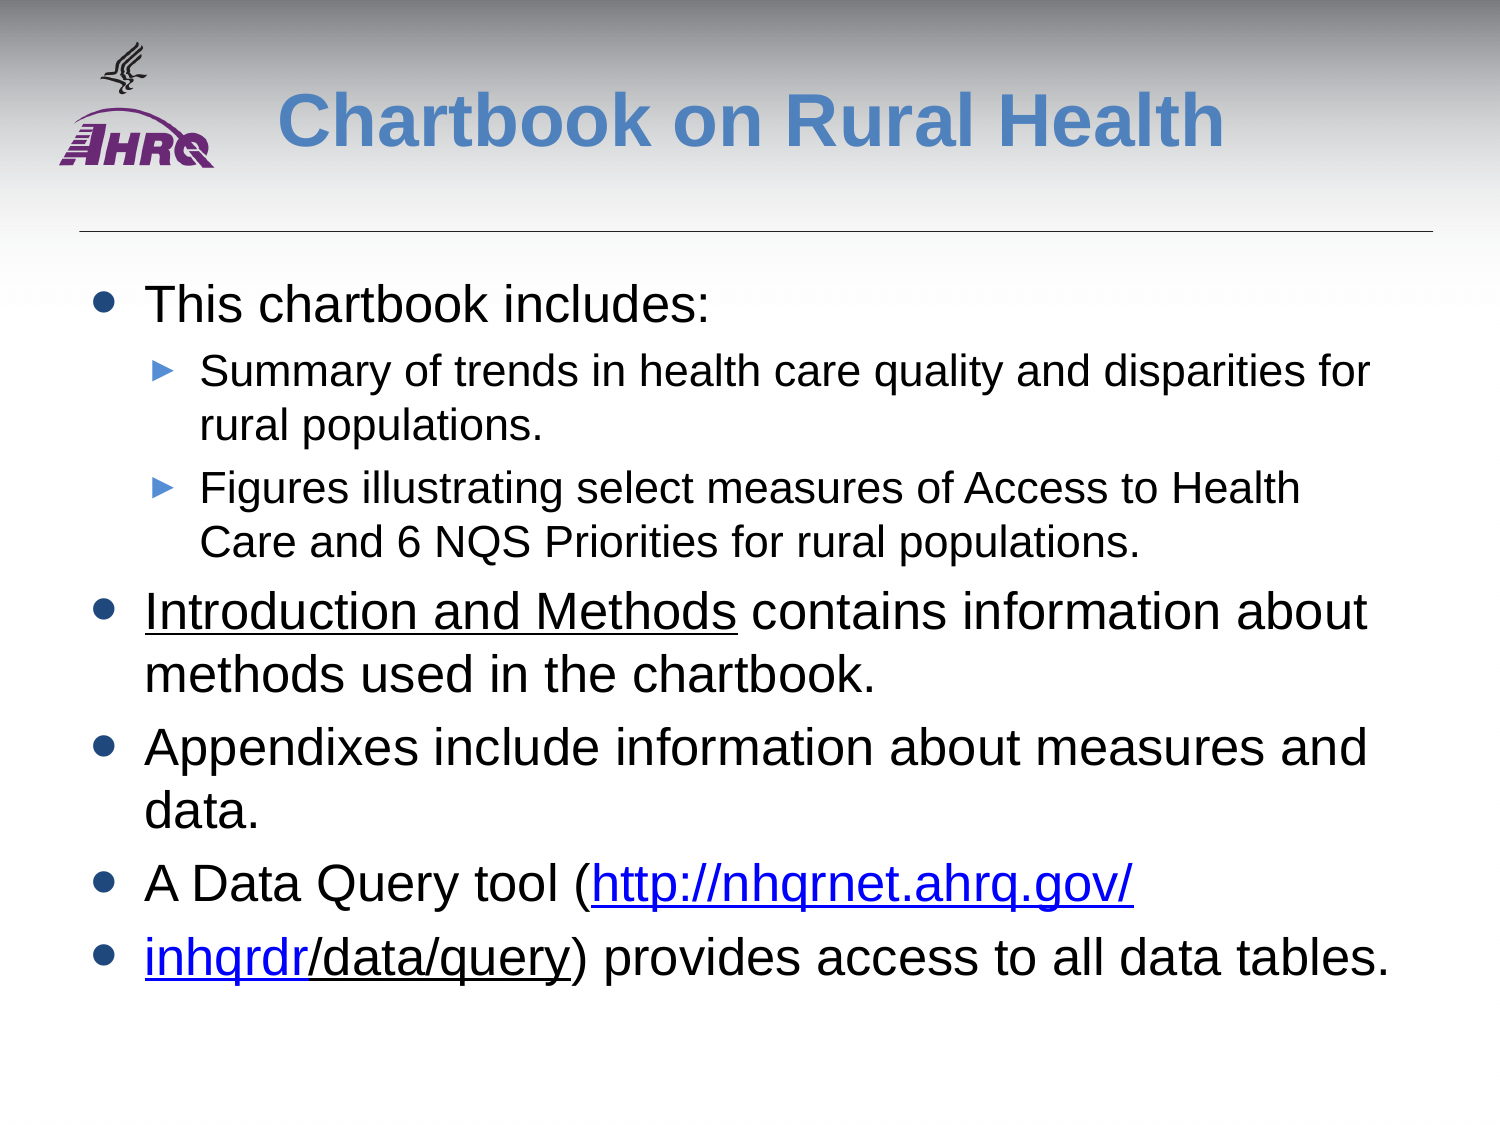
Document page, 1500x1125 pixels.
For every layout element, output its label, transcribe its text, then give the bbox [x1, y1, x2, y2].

title Chartbook on Rural Health [262, 45, 1425, 188]
list This chartbook includes: Summary of trends in health care quality and disparities for rural populations. Figures illustrating select measures of Access to Health Care and 6 NQS Priorities for rural populations. Introduction and Methods contains information about methods used in the chartbook. Appendixes include information about measures and data. A Data Query tool (http://nhqrnet.ahrq.gov/ inhqrdr/data/query) provides access to all data tables. [75, 262, 1425, 1005]
picture [0, 0, 1500, 1125]
